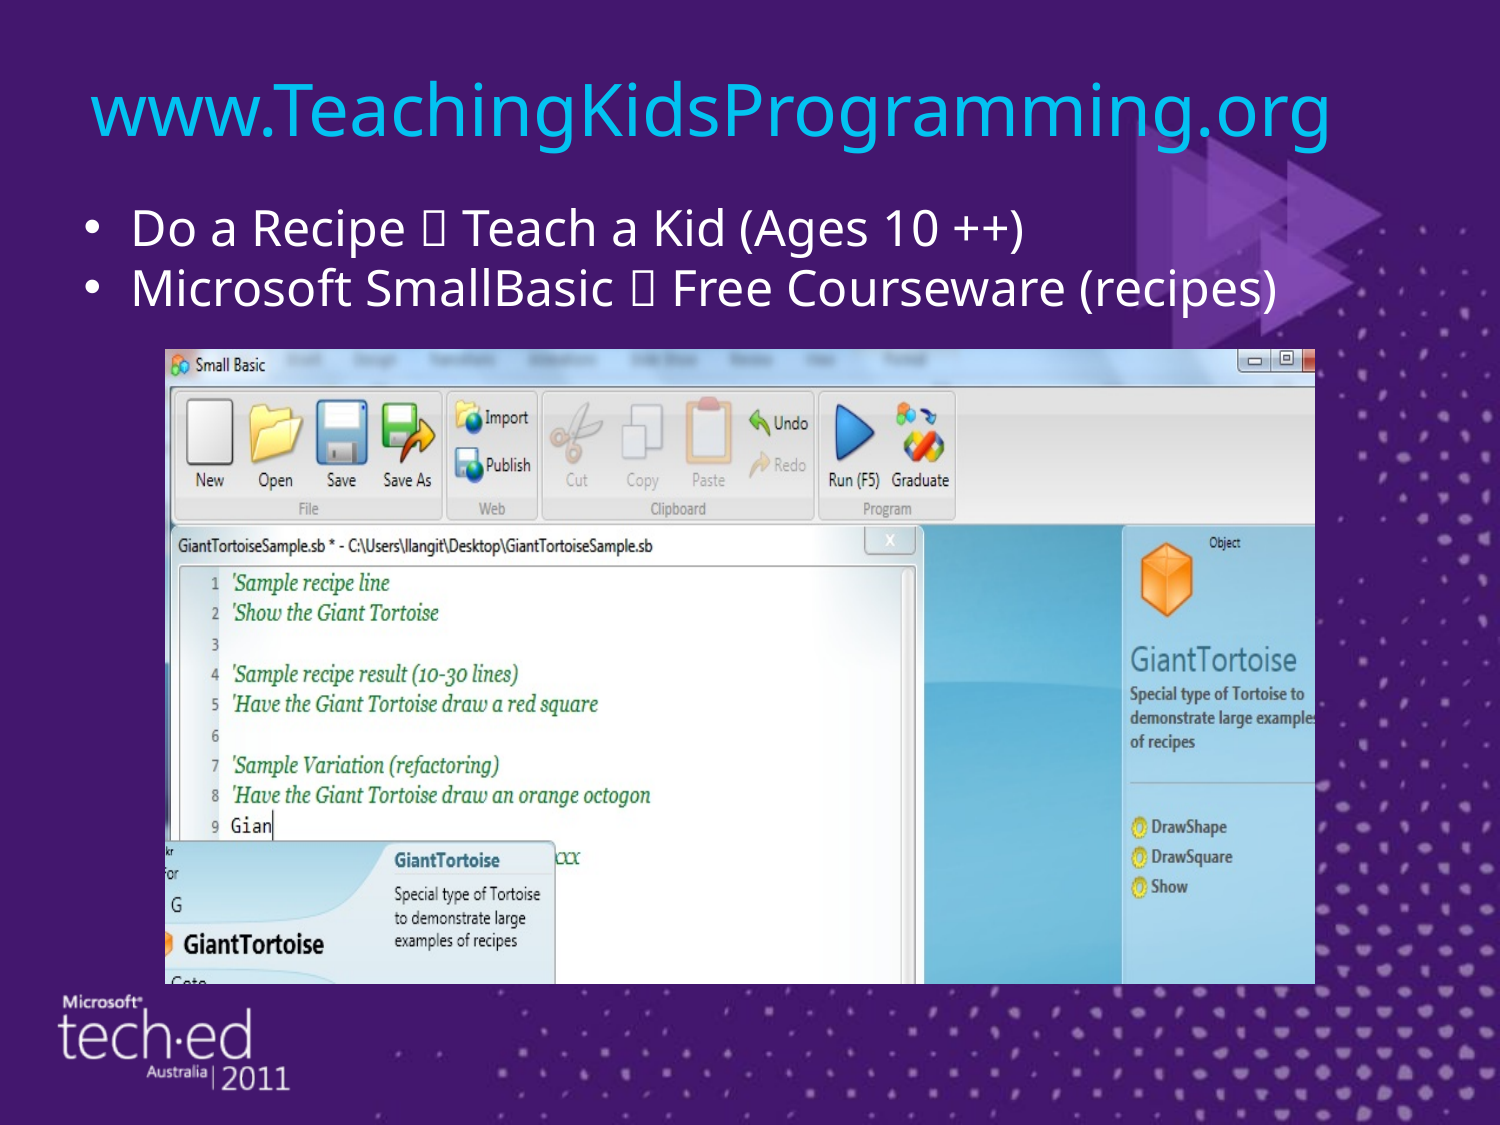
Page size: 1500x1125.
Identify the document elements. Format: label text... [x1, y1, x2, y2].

title www.TeachingKidsProgramming.org [75, 55, 1425, 159]
text_box Do a Recipe  Teach a Kid (Ages 10 ++) Microsoft SmallBasic  Free Courseware (recipes) [83, 196, 1397, 317]
picture [0, 0, 1500, 1125]
